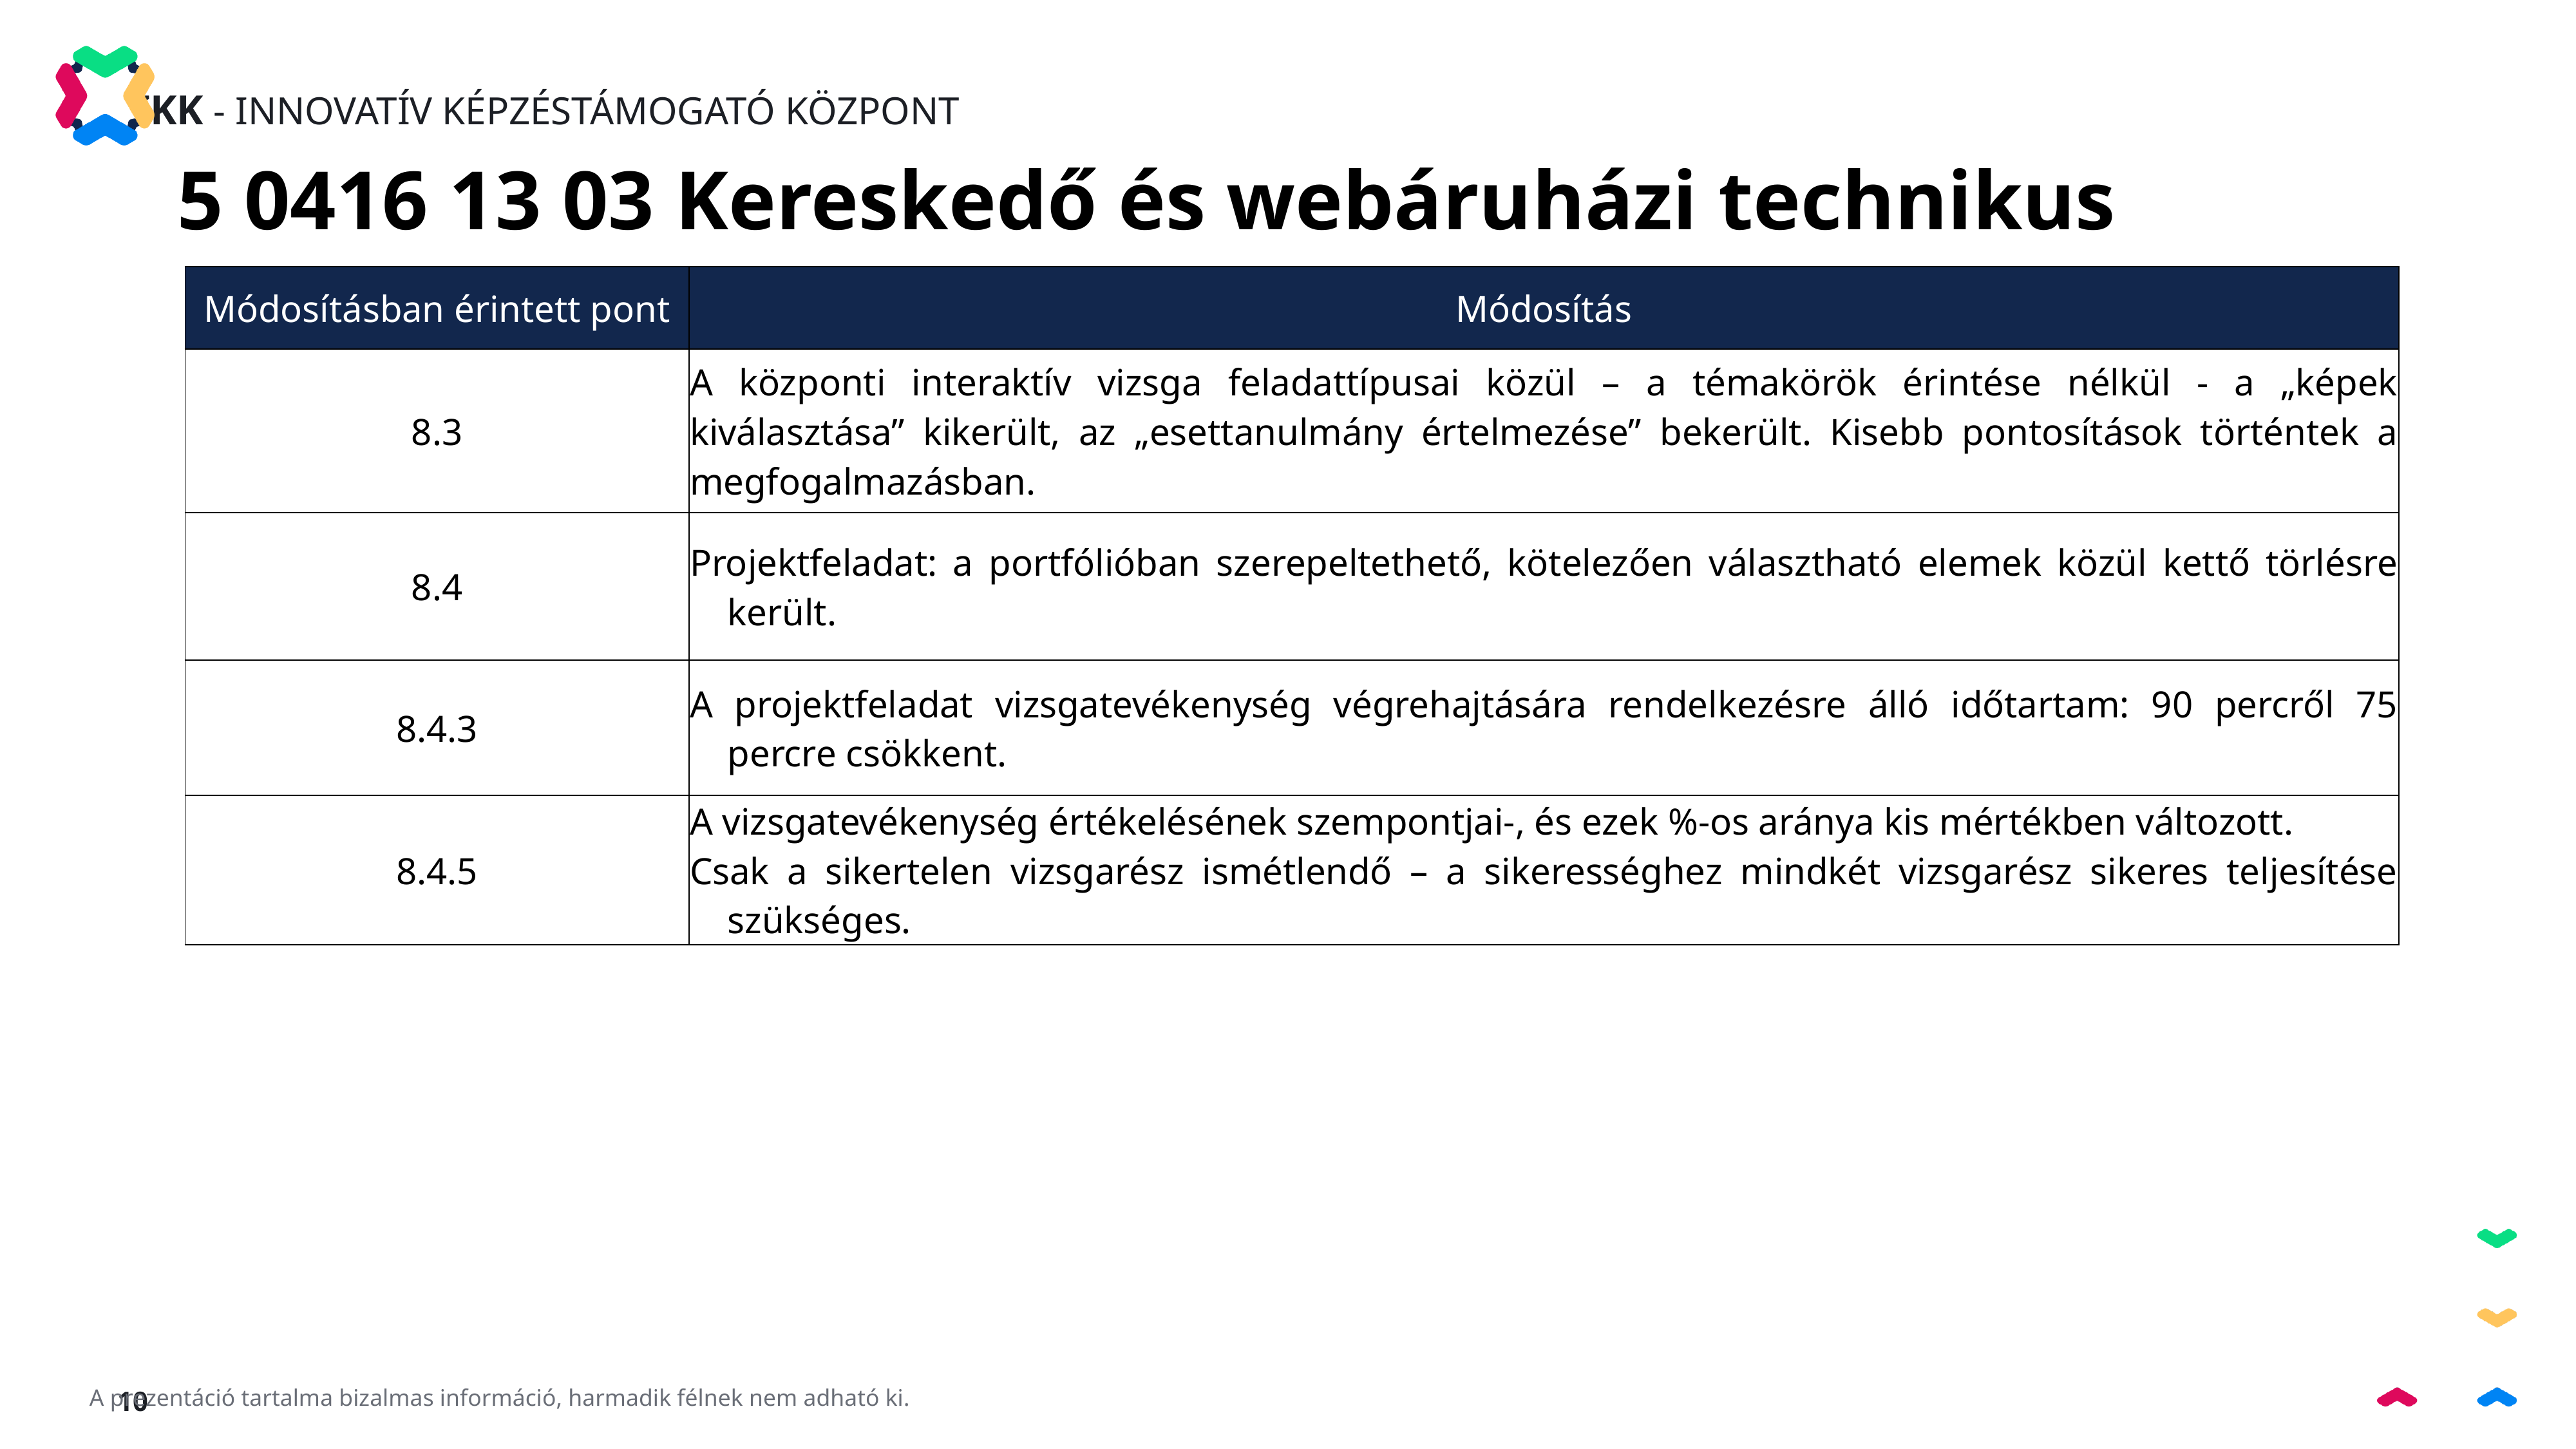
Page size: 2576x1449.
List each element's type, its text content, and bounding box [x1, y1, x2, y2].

table_cell A projektfeladat vizsgatevékenység végrehajtására rendelkezésre álló időtartam: 90 percről 75 percre csökkent. [690, 661, 2398, 795]
table_cell 8.3 [185, 350, 688, 512]
table_cell A vizsgatevékenység értékelésének szempontjai-, és ezek %-os aránya kis mértékben változott. Csak a sikertelen vizsgarész ismétlendő – a sikerességhez mindkét vizsgarész sikeres teljesítése szükséges. [690, 796, 2398, 944]
picture [2377, 1229, 2517, 1406]
table_header Módosítás [690, 267, 2398, 348]
table_cell A központi interaktív vizsga feladattípusai közül – a témakörök érintése nélkül - a „képek kiválasztása” kikerült, az „esettanulmány értelmezése” bekerült. Kisebb pontosítások történtek a megfogalmazásban. [690, 350, 2398, 512]
table_cell 8.4.5 [185, 796, 688, 944]
table_header Módosításban érintett pont [185, 267, 688, 348]
table_cell Projektfeladat: a portfólióban szerepeltethető, kötelezően választható elemek közül kettő törlésre került. [690, 513, 2398, 659]
table_cell 8.4 [185, 513, 688, 659]
picture [55, 46, 155, 146]
table_cell 8.4.3 [185, 661, 688, 795]
list 5 0416 13 03 Kereskedő és webáruházi technikus [177, 148, 2337, 267]
